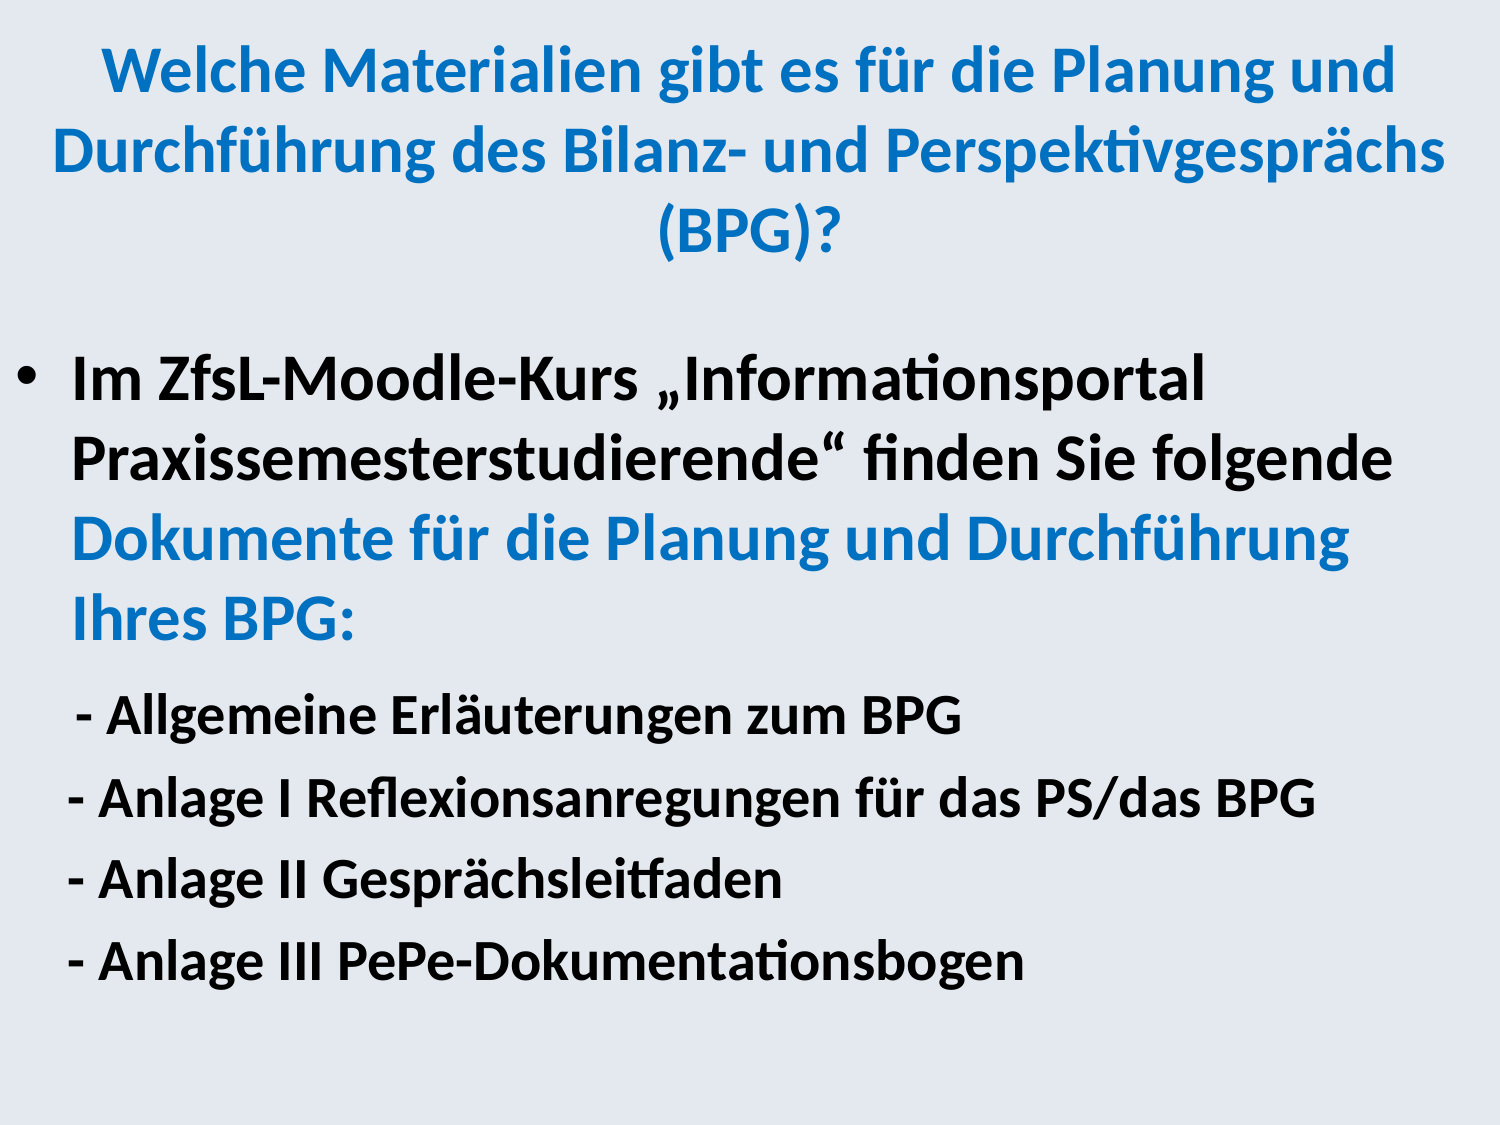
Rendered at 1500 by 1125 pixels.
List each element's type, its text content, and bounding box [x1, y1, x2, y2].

title Welche Materialien gibt es für die Planung und Durchführung des Bilanz- und Perspektivgesprächs (BPG)? [0, 0, 1500, 291]
list Im ZfsL-Moodle-Kurs „Informationsportal Praxissemesterstudierende“ finden Sie folgende Dokumente für die Planung und Durchführung Ihres BPG: - Allgemeine Erläuterungen zum BPG - Anlage I Reflexionsanregungen für das PS/das BPG - Anlage II Gesprächsleitfaden - Anlage III PePe-Dokumentationsbogen [0, 326, 1500, 1125]
